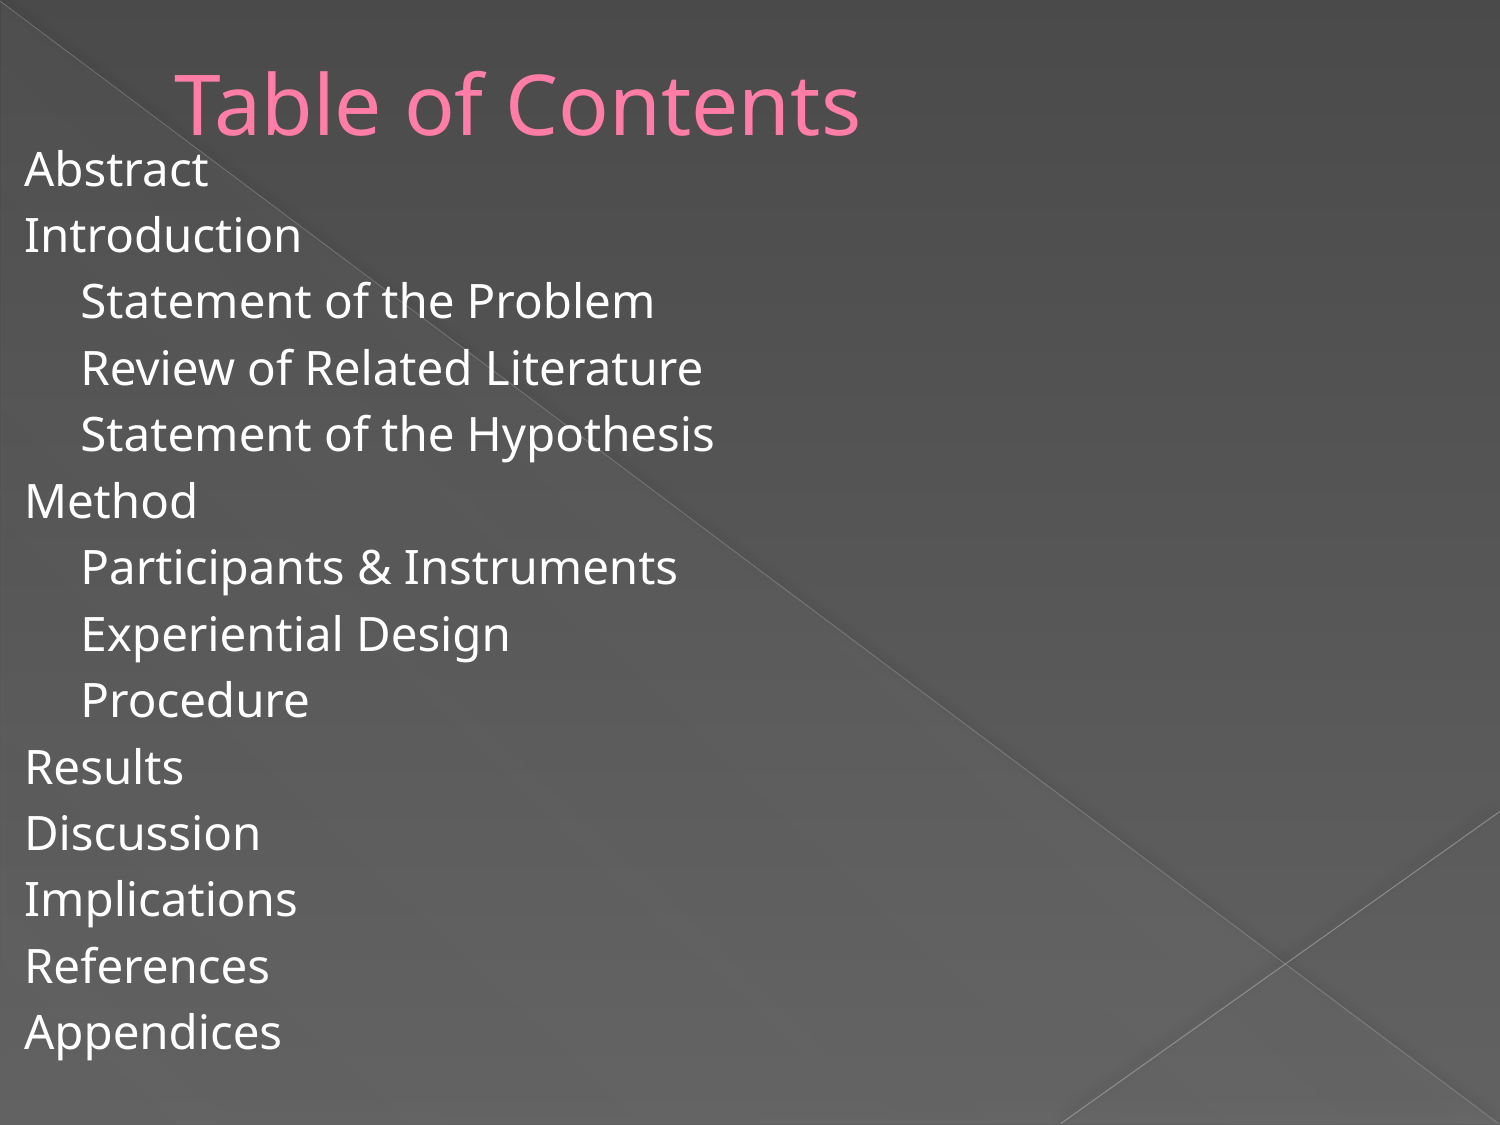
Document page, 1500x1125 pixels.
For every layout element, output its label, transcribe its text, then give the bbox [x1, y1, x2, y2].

title Table of Contents [75, 43, 1425, 131]
list Abstract Introduction Statement of the Problem Review of Related Literature Statement of the Hypothesis Method Participants & Instruments Experiential Design Procedure Results Discussion Implications References Appendices [0, 131, 1425, 1069]
